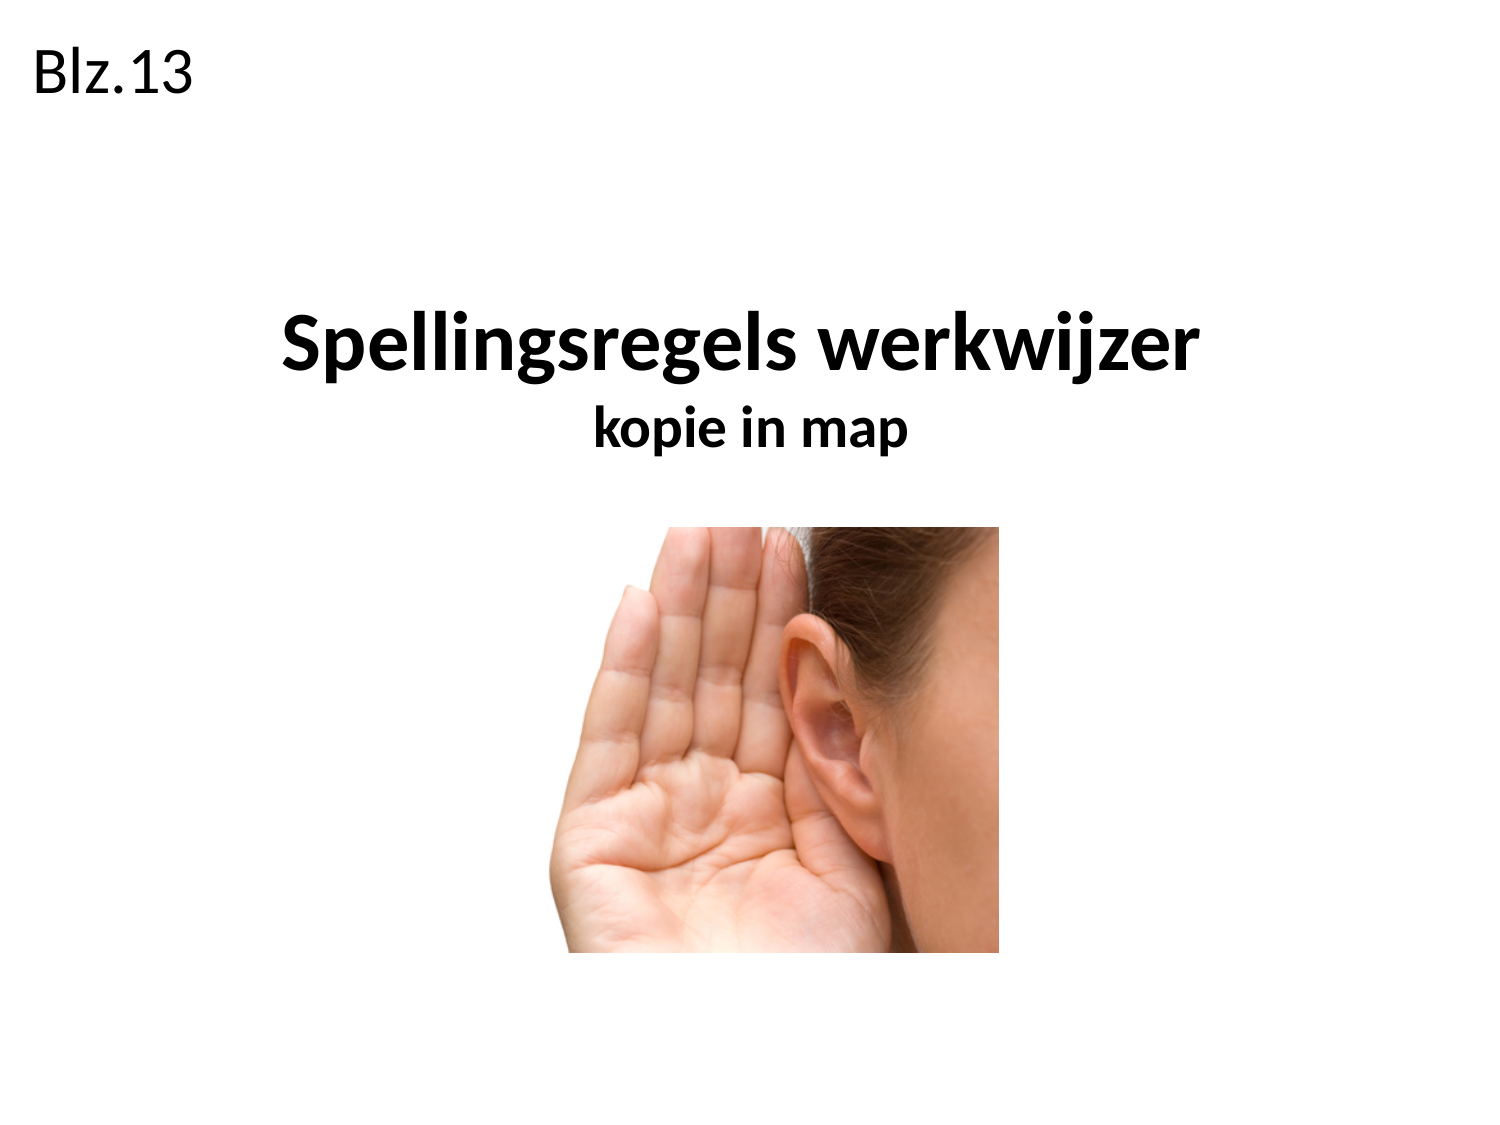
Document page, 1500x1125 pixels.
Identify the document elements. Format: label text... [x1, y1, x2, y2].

title Spellingsregels werkwijzer kopie in map [76, 278, 1427, 467]
picture [359, 526, 1000, 953]
text_box Blz.13 [17, 19, 313, 110]
